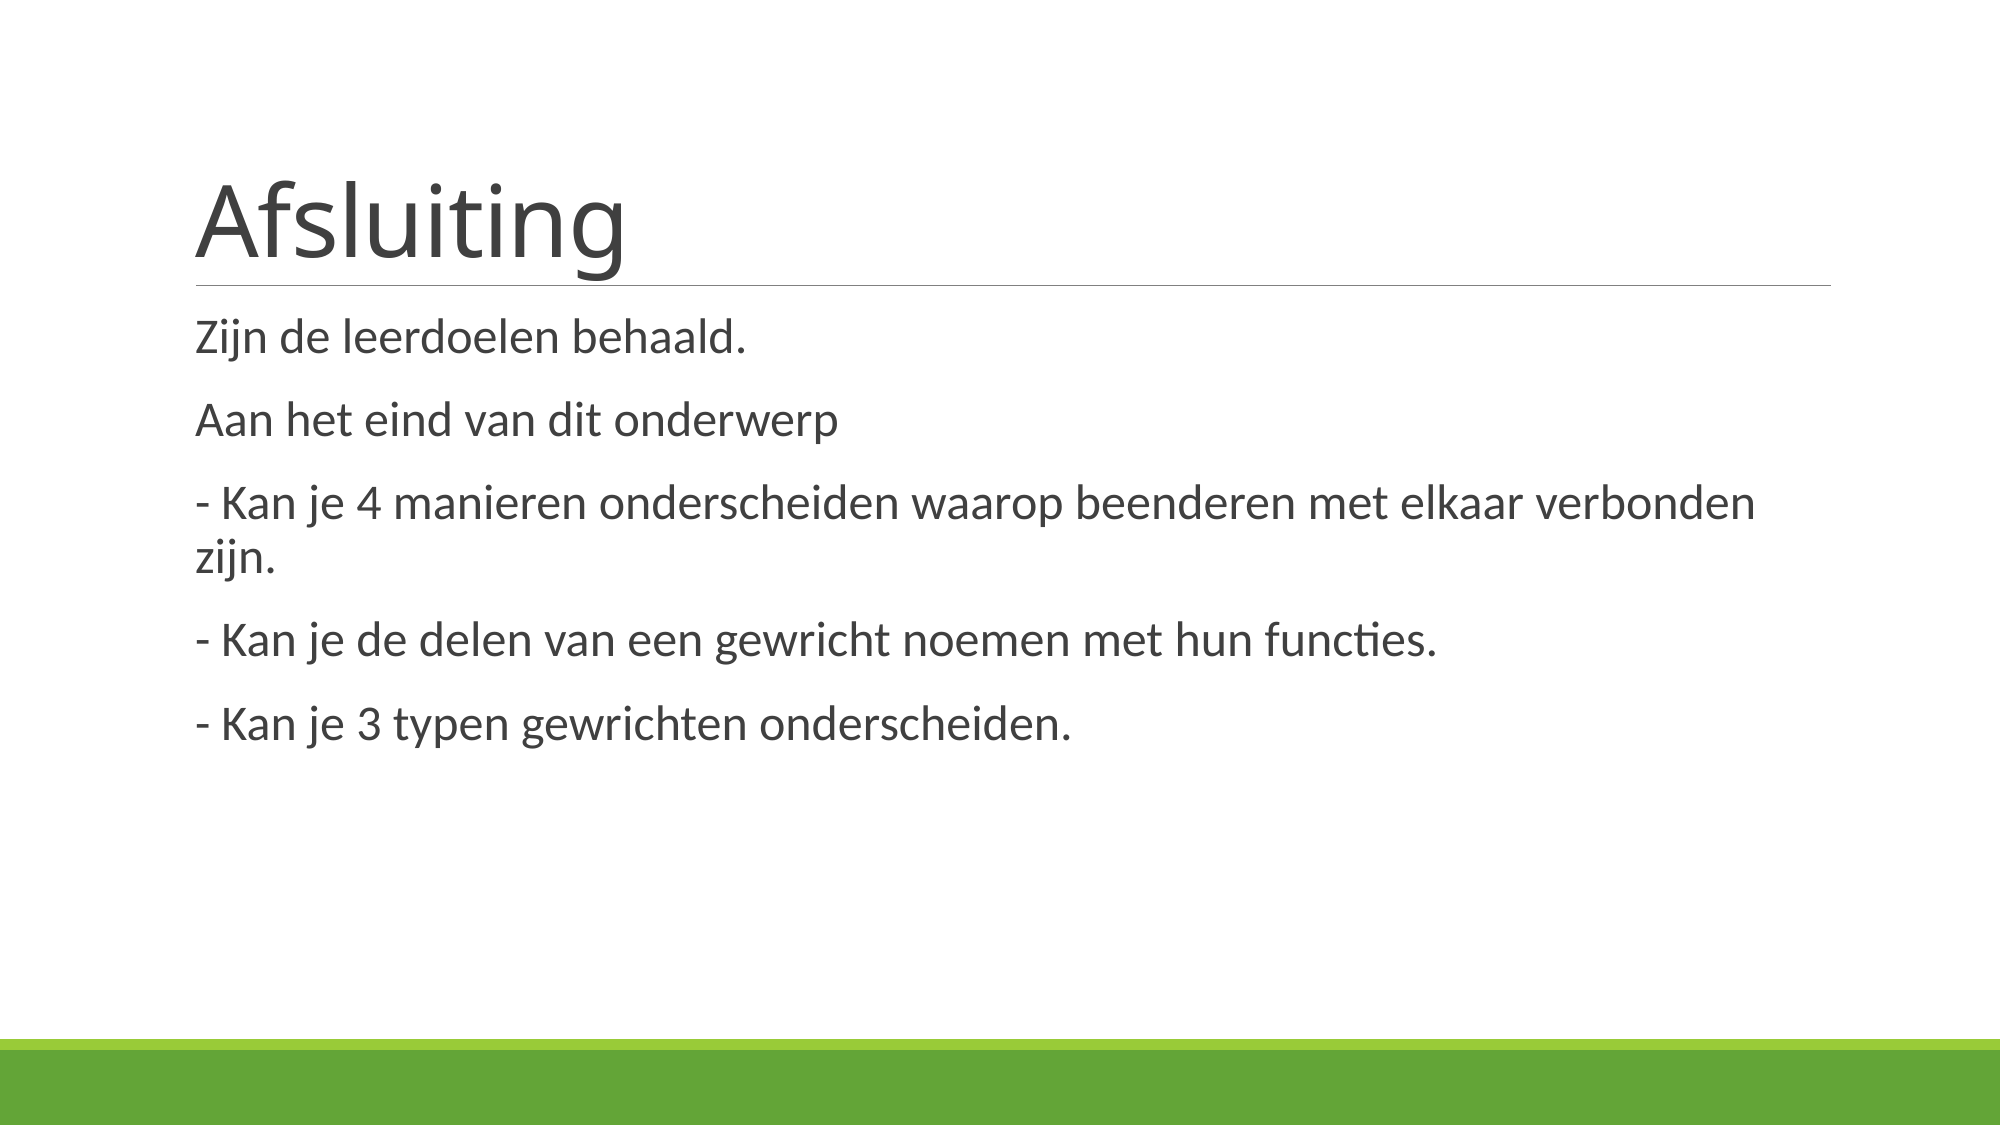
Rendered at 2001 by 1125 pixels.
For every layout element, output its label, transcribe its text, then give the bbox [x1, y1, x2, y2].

title Afsluiting [180, 47, 1830, 285]
list Zijn de leerdoelen behaald. Aan het eind van dit onderwerp - Kan je 4 manieren onderscheiden waarop beenderen met elkaar verbonden zijn. - Kan je de delen van een gewricht noemen met hun functies. - Kan je 3 typen gewrichten onderscheiden. [180, 302, 1830, 963]
